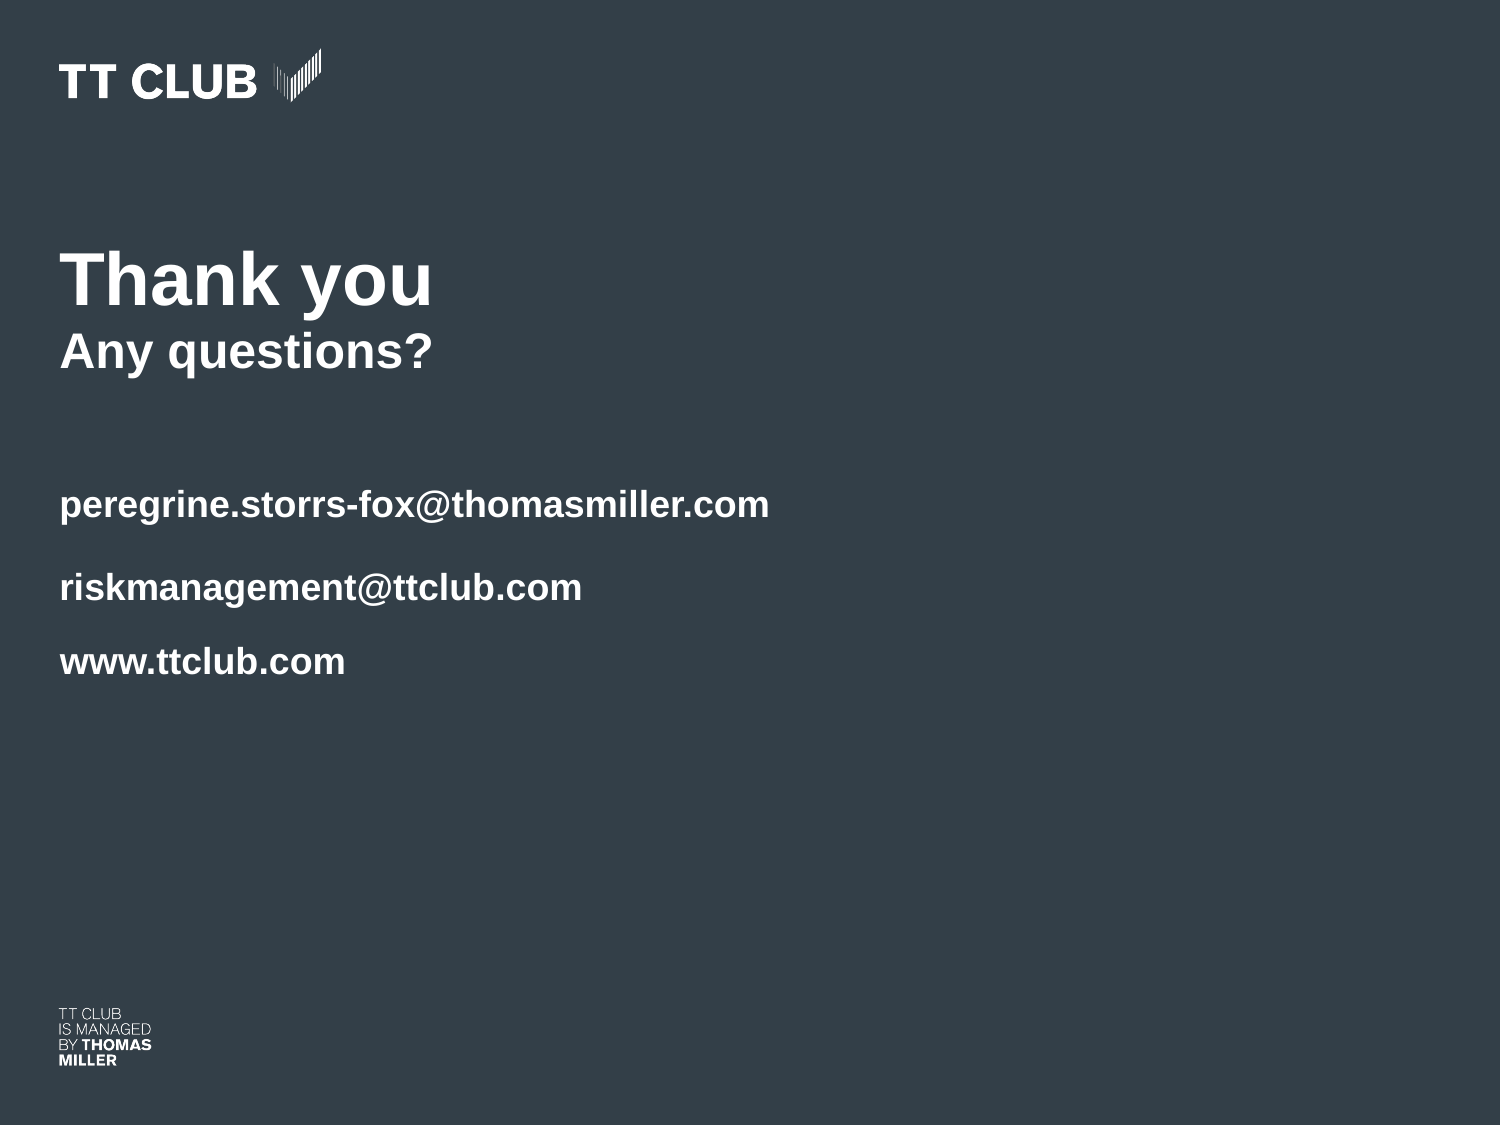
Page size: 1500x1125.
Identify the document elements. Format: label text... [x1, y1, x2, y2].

list peregrine.storrs-fox@thomasmiller.com riskmanagement@ttclub.com [59, 482, 1442, 610]
text_box www.ttclub.com [59, 636, 347, 682]
picture [57, 999, 172, 1071]
text_box Thank you Any questions? [59, 261, 508, 379]
picture [59, 48, 321, 103]
